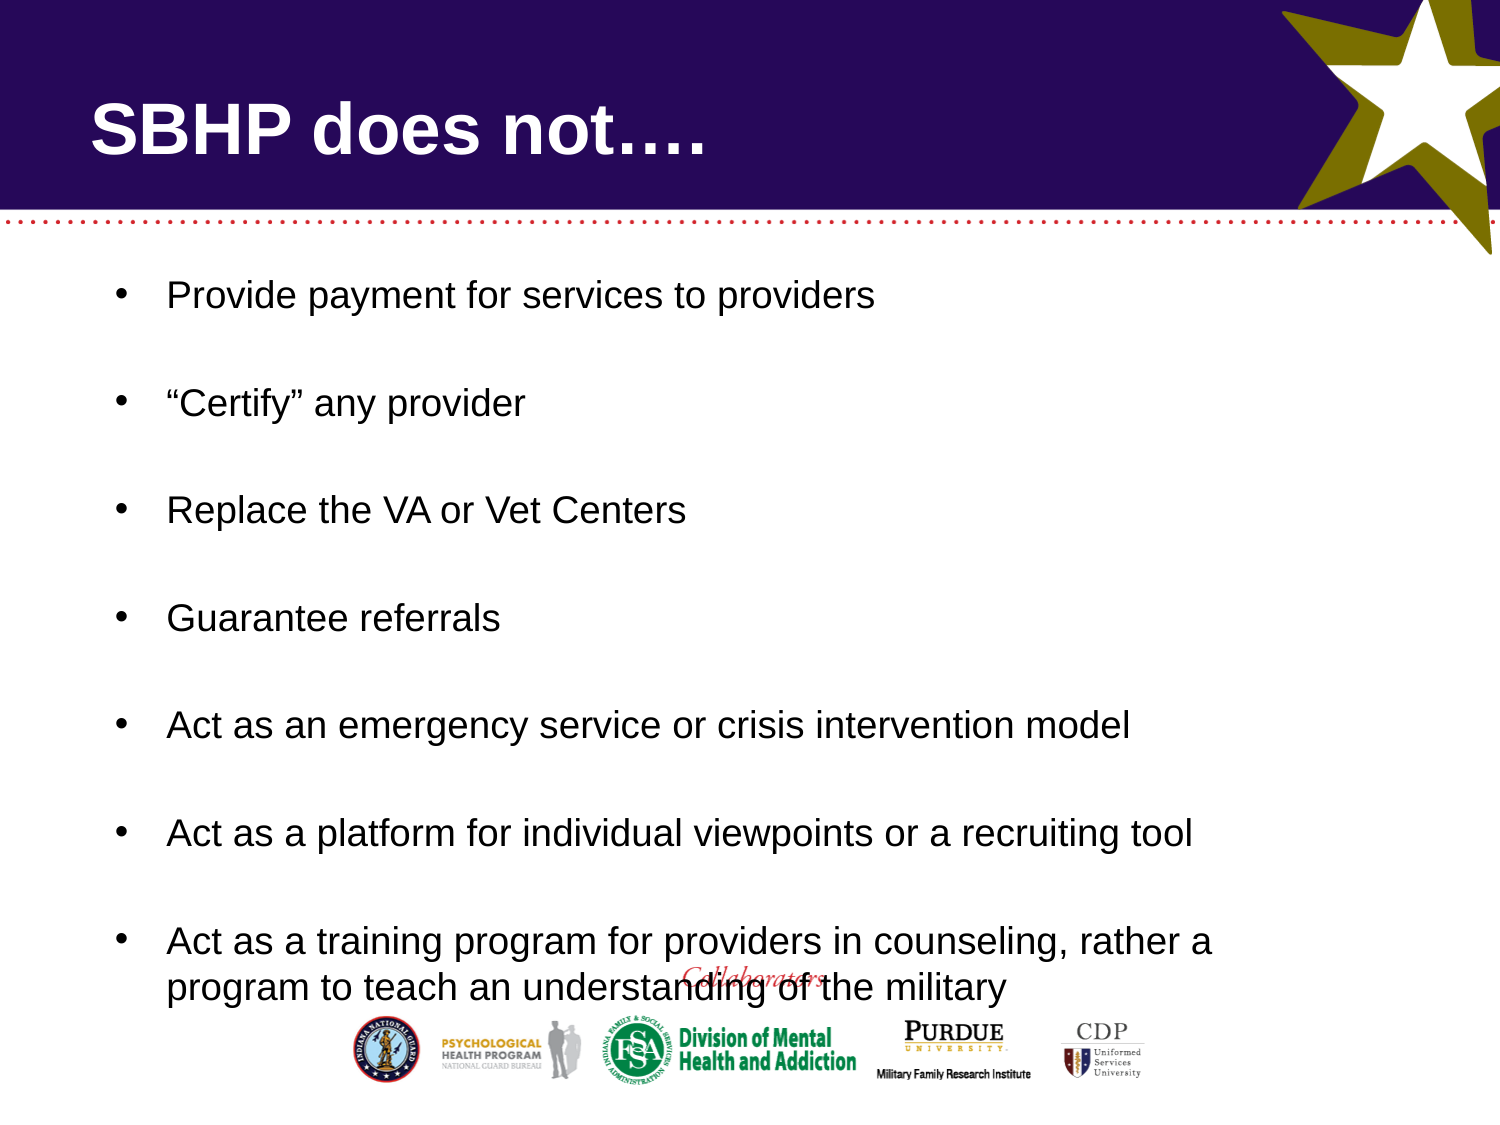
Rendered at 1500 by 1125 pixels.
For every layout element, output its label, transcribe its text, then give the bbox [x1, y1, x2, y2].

title SBHP does not…. [75, 37, 1313, 213]
list Provide payment for services to providers “Certify” any provider Replace the VA or Vet Centers Guarantee referrals Act as an emergency service or crisis intervention model Act as a platform for individual viewpoints or a recruiting tool Act as a training program for providers in counseling, rather a program to teach an understanding of the military [99, 262, 1300, 1018]
picture [0, 0, 1500, 1125]
